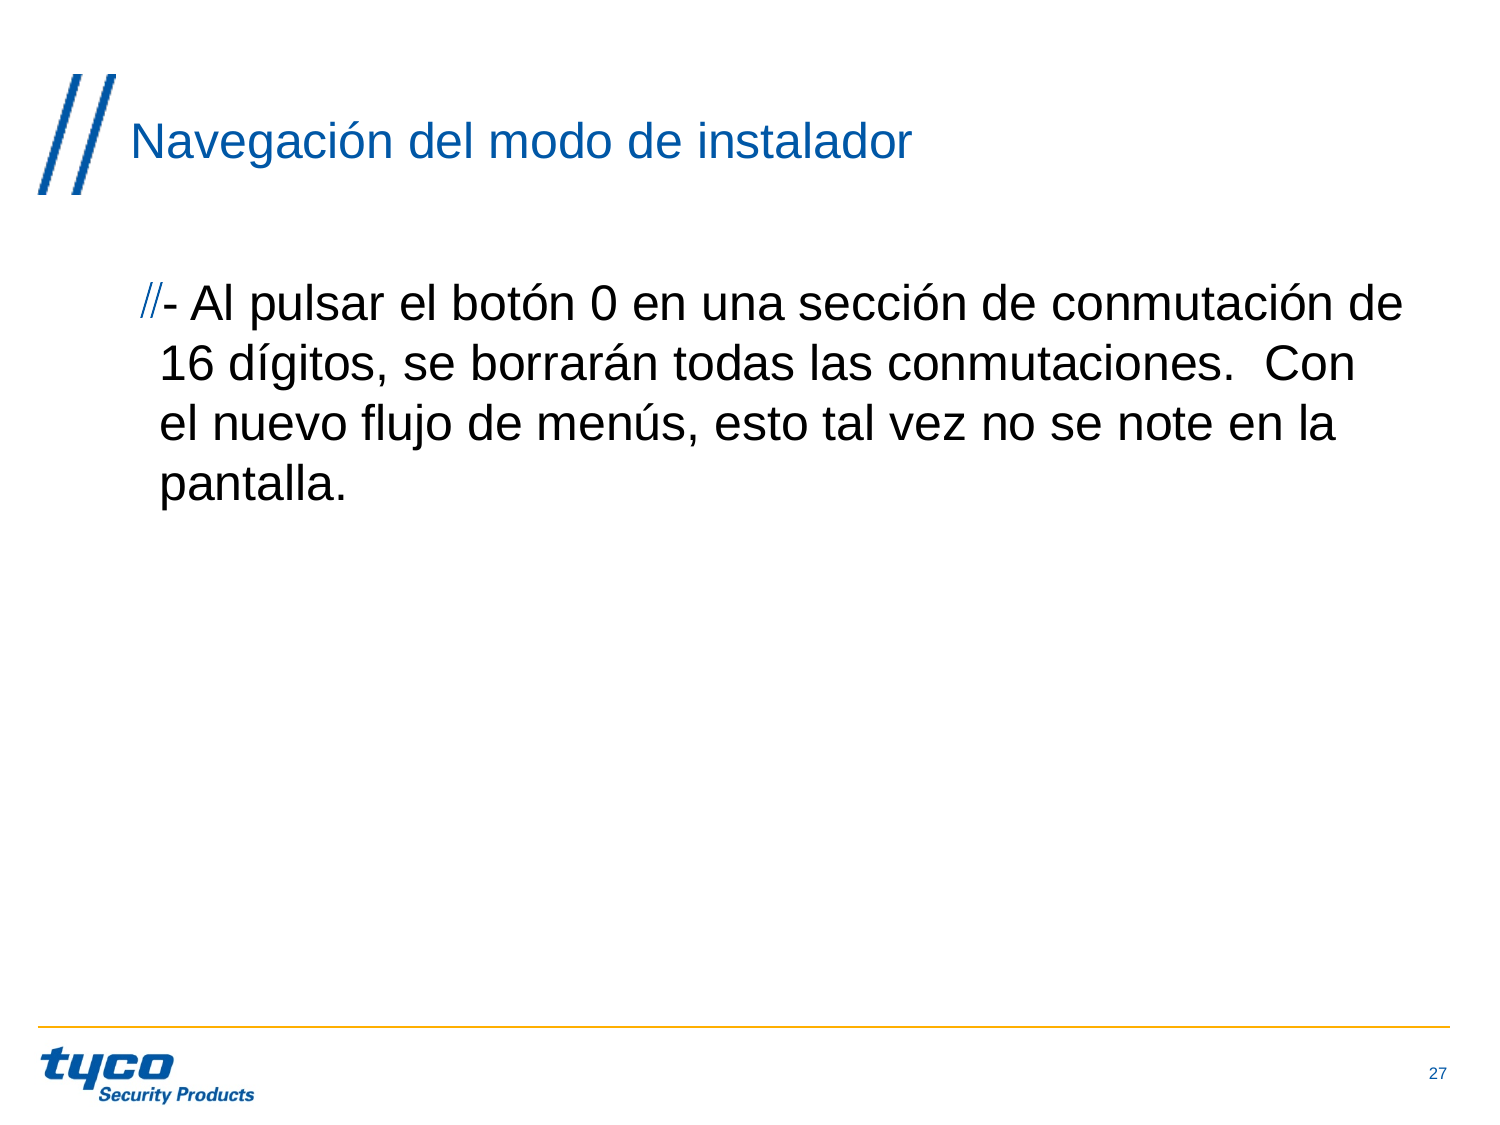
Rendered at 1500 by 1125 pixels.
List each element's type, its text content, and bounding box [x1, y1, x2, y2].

picture [37, 74, 115, 195]
picture [140, 282, 176, 318]
title Navegación del modo de instalador [115, 44, 1426, 233]
text_box [97, 1061, 228, 1091]
picture [34, 1040, 260, 1107]
slide_number 27 [1387, 1042, 1463, 1103]
list - Al pulsar el botón 0 en una sección de conmutación de 16 dígitos, se borrarán todas las conmutaciones. Con el nuevo flujo de menús, esto tal vez no se note en la pantalla. [124, 262, 1426, 976]
